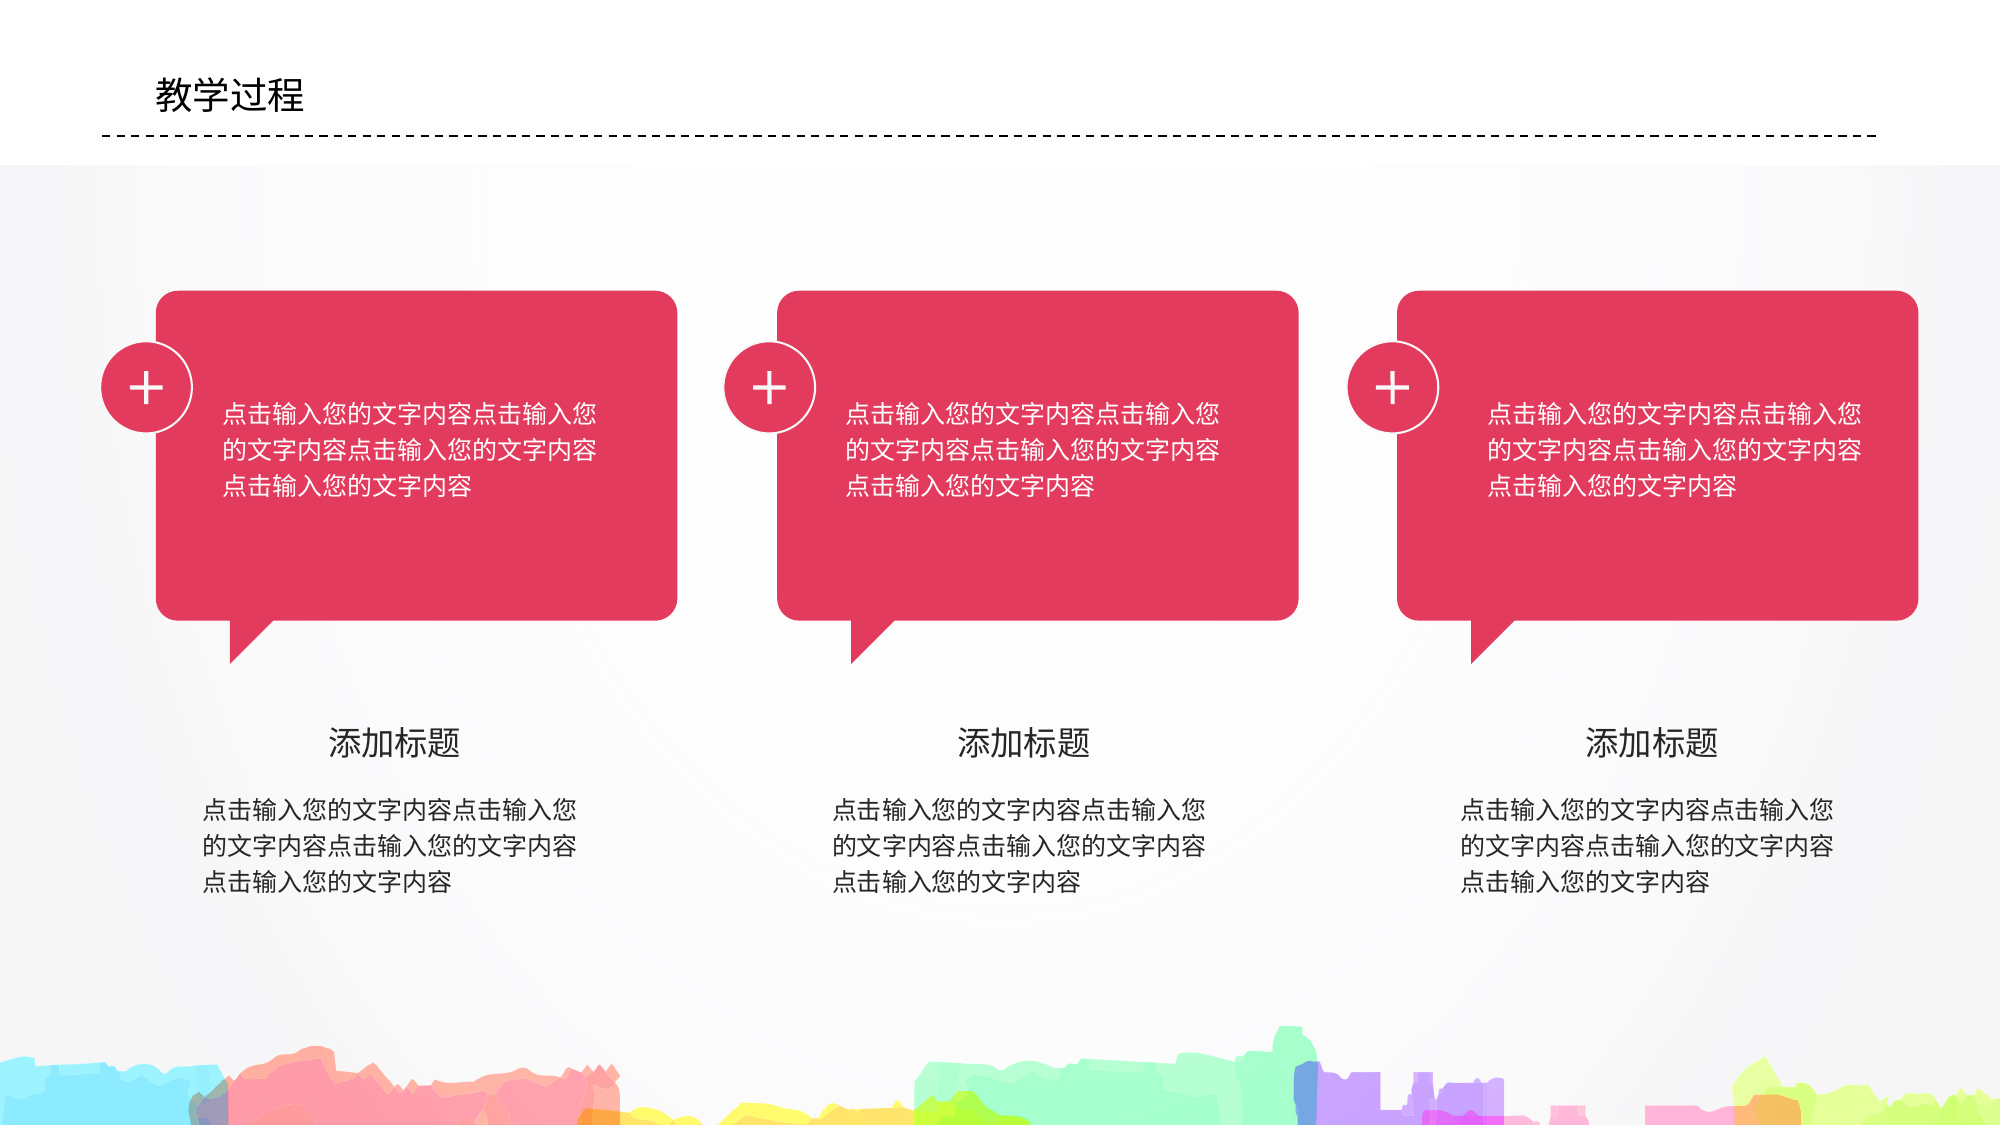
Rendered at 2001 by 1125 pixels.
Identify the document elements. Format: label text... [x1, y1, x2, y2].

text_box 教学过程 [140, 64, 321, 125]
picture [0, 0, 2000, 1125]
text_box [99, 290, 1919, 906]
